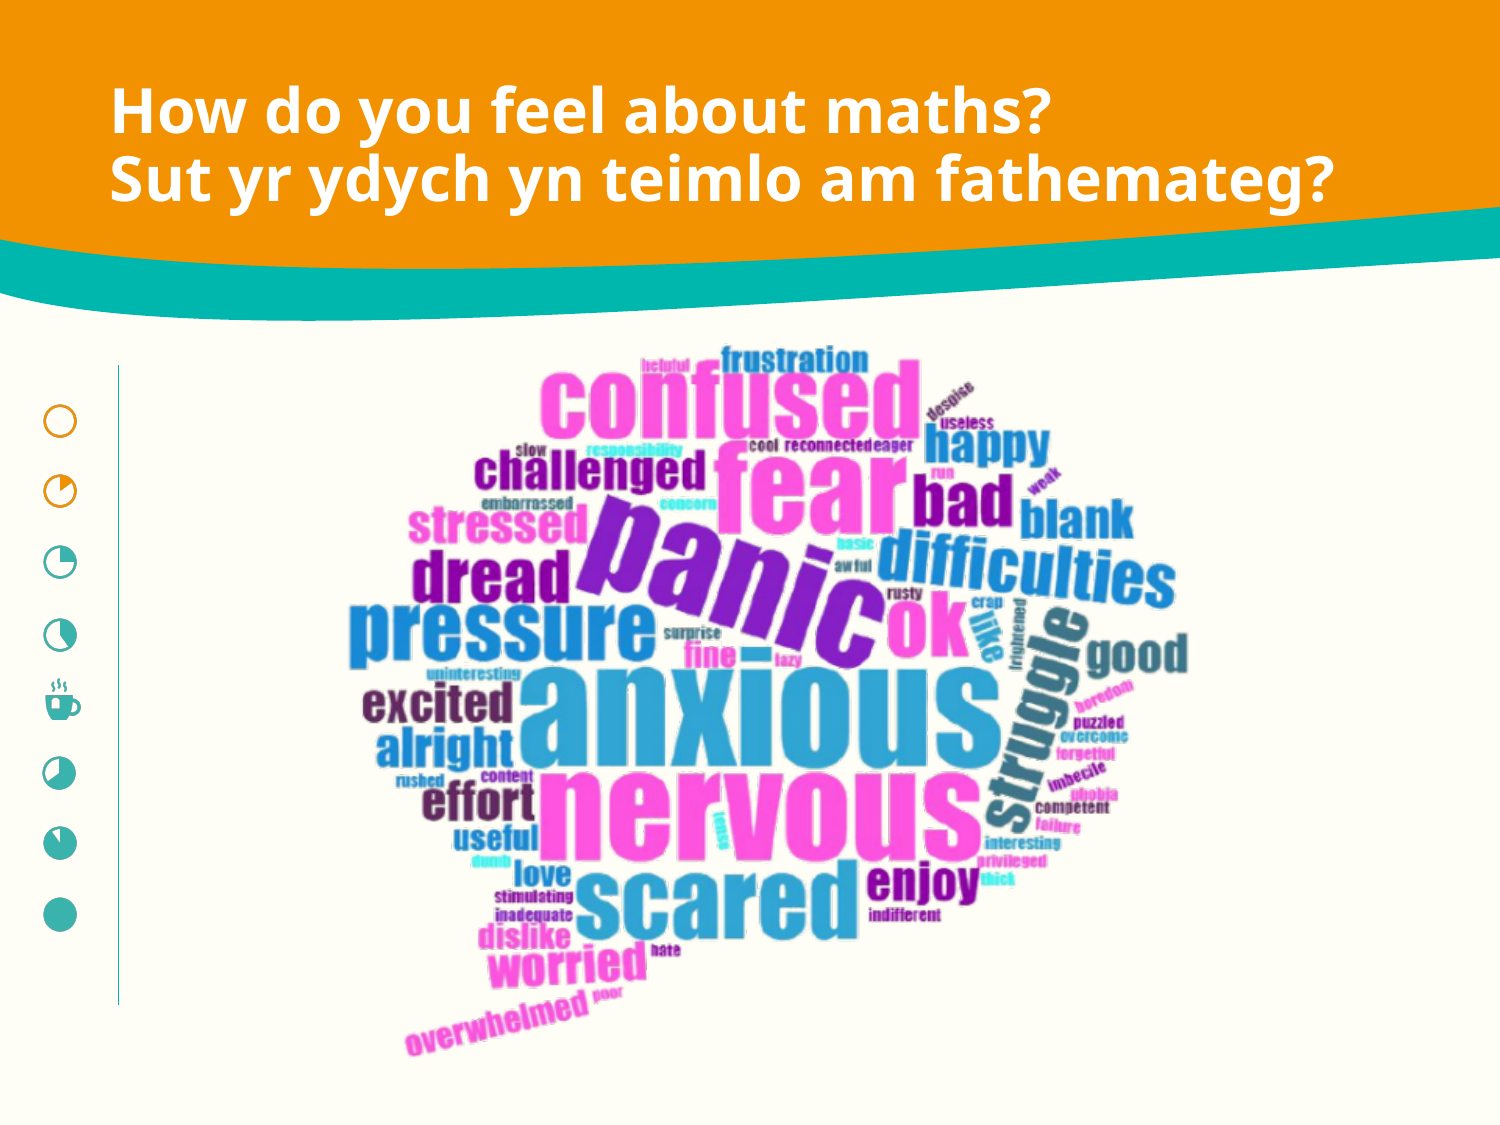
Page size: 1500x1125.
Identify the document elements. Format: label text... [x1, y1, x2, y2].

picture [39, 822, 81, 864]
picture [39, 893, 81, 936]
picture [39, 400, 81, 442]
picture [327, 330, 1209, 1076]
picture [38, 752, 80, 794]
picture [39, 541, 81, 583]
list How do you feel about maths? Sut yr ydych yn teimlo am fathemateg? [95, 72, 1405, 263]
picture [36, 672, 90, 726]
picture [39, 470, 81, 512]
picture [39, 614, 81, 656]
